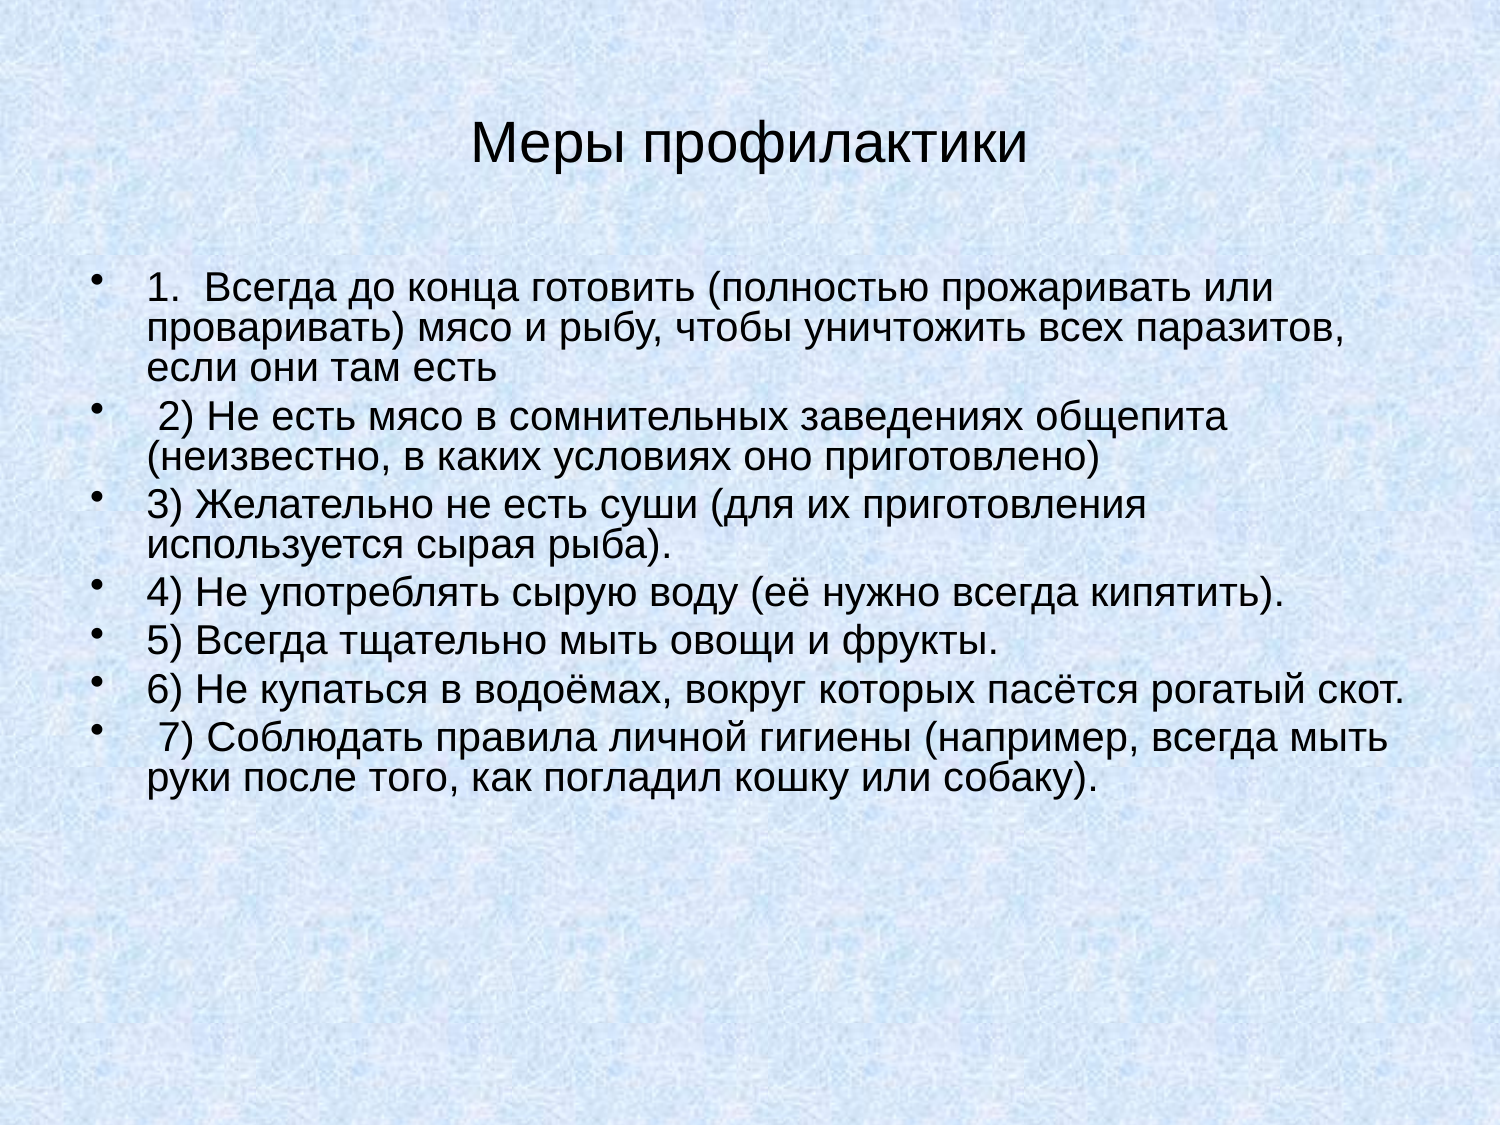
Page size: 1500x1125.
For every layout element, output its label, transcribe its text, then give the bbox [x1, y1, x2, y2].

picture [0, 0, 1500, 1125]
title Меры профилактики [74, 44, 1426, 233]
list 1. Всегда до конца готовить (полностью прожаривать или проваривать) мясо и рыбу, чтобы уничтожить всех паразитов, если они там есть 2) Не есть мясо в сомнительных заведениях общепита (неизвестно, в каких условиях оно приготовлено) 3) Желательно не есть суши (для их приготовления используется сырая рыба). 4) Не употреблять сырую воду (её нужно всегда кипятить). 5) Всегда тщательно мыть овощи и фрукты. 6) Не купаться в водоёмах, вокруг которых пасётся рогатый скот. 7) Соблюдать правила личной гигиены (например, всегда мыть руки после того, как погладил кошку или собаку). [74, 262, 1426, 1006]
